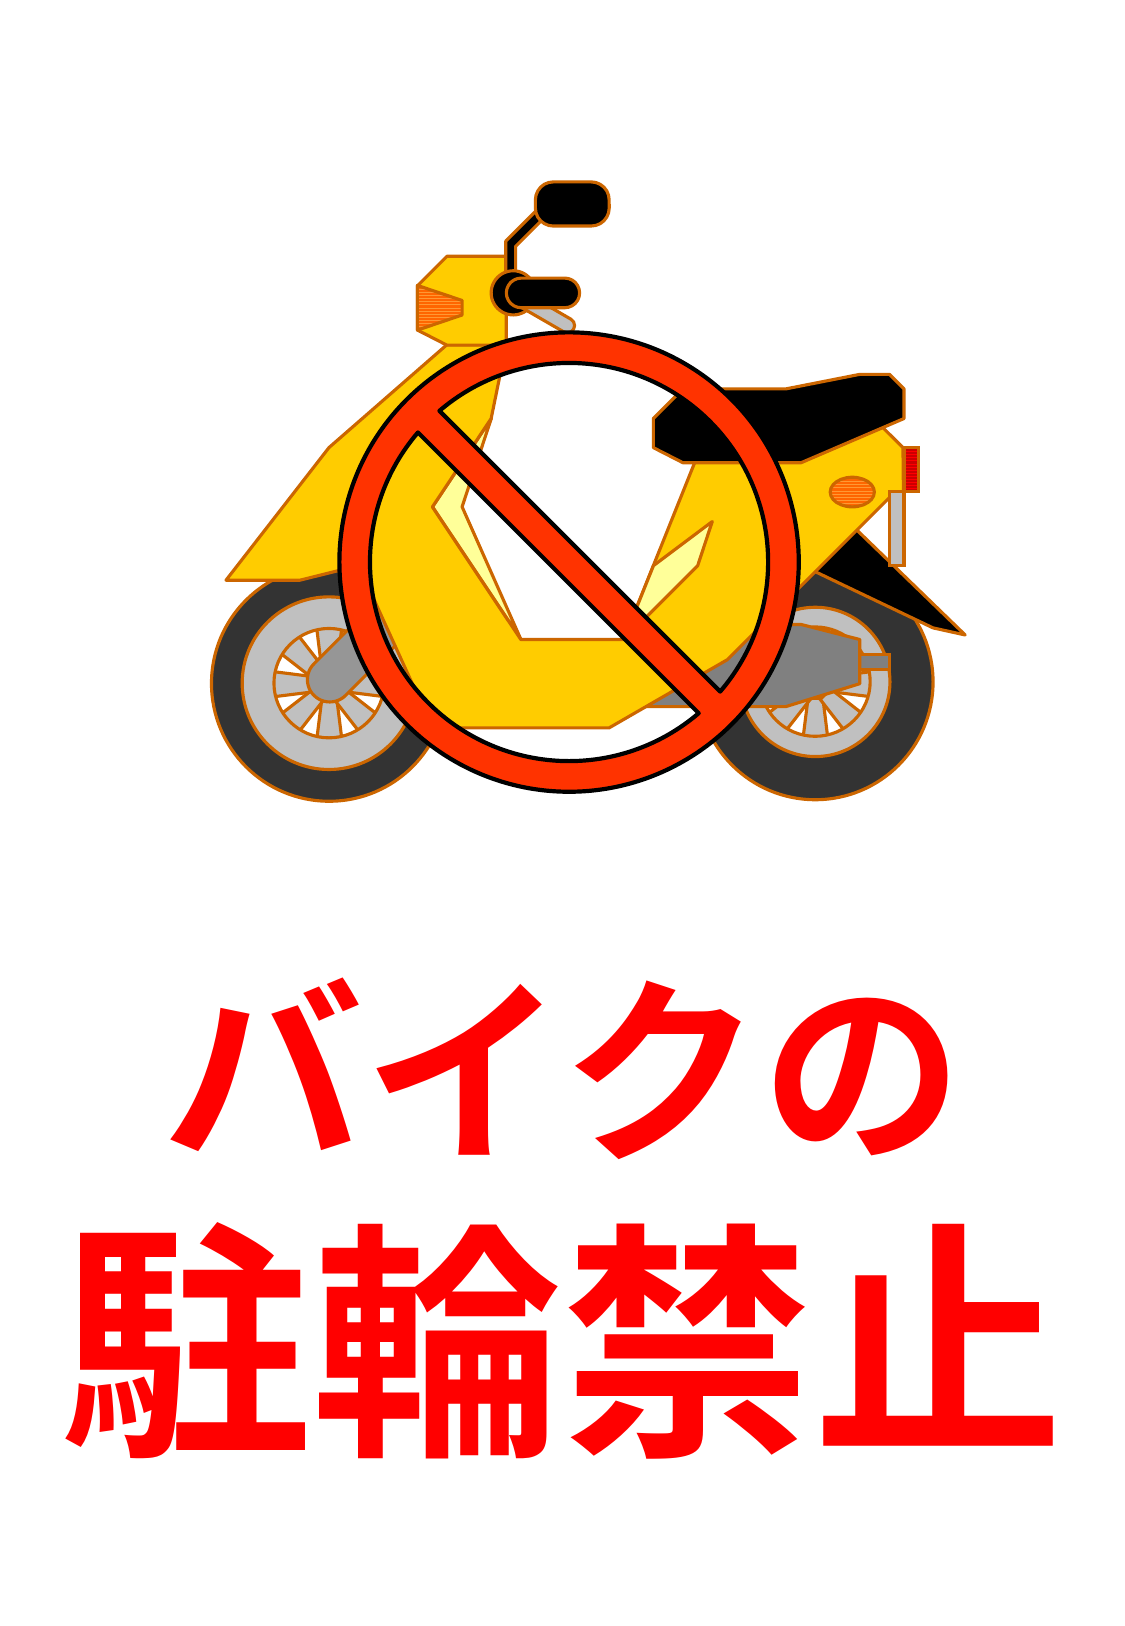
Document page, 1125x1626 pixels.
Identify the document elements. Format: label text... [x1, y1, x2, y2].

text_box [211, 181, 949, 802]
text_box バイクの 駐輪禁止 [1, 938, 1125, 1494]
